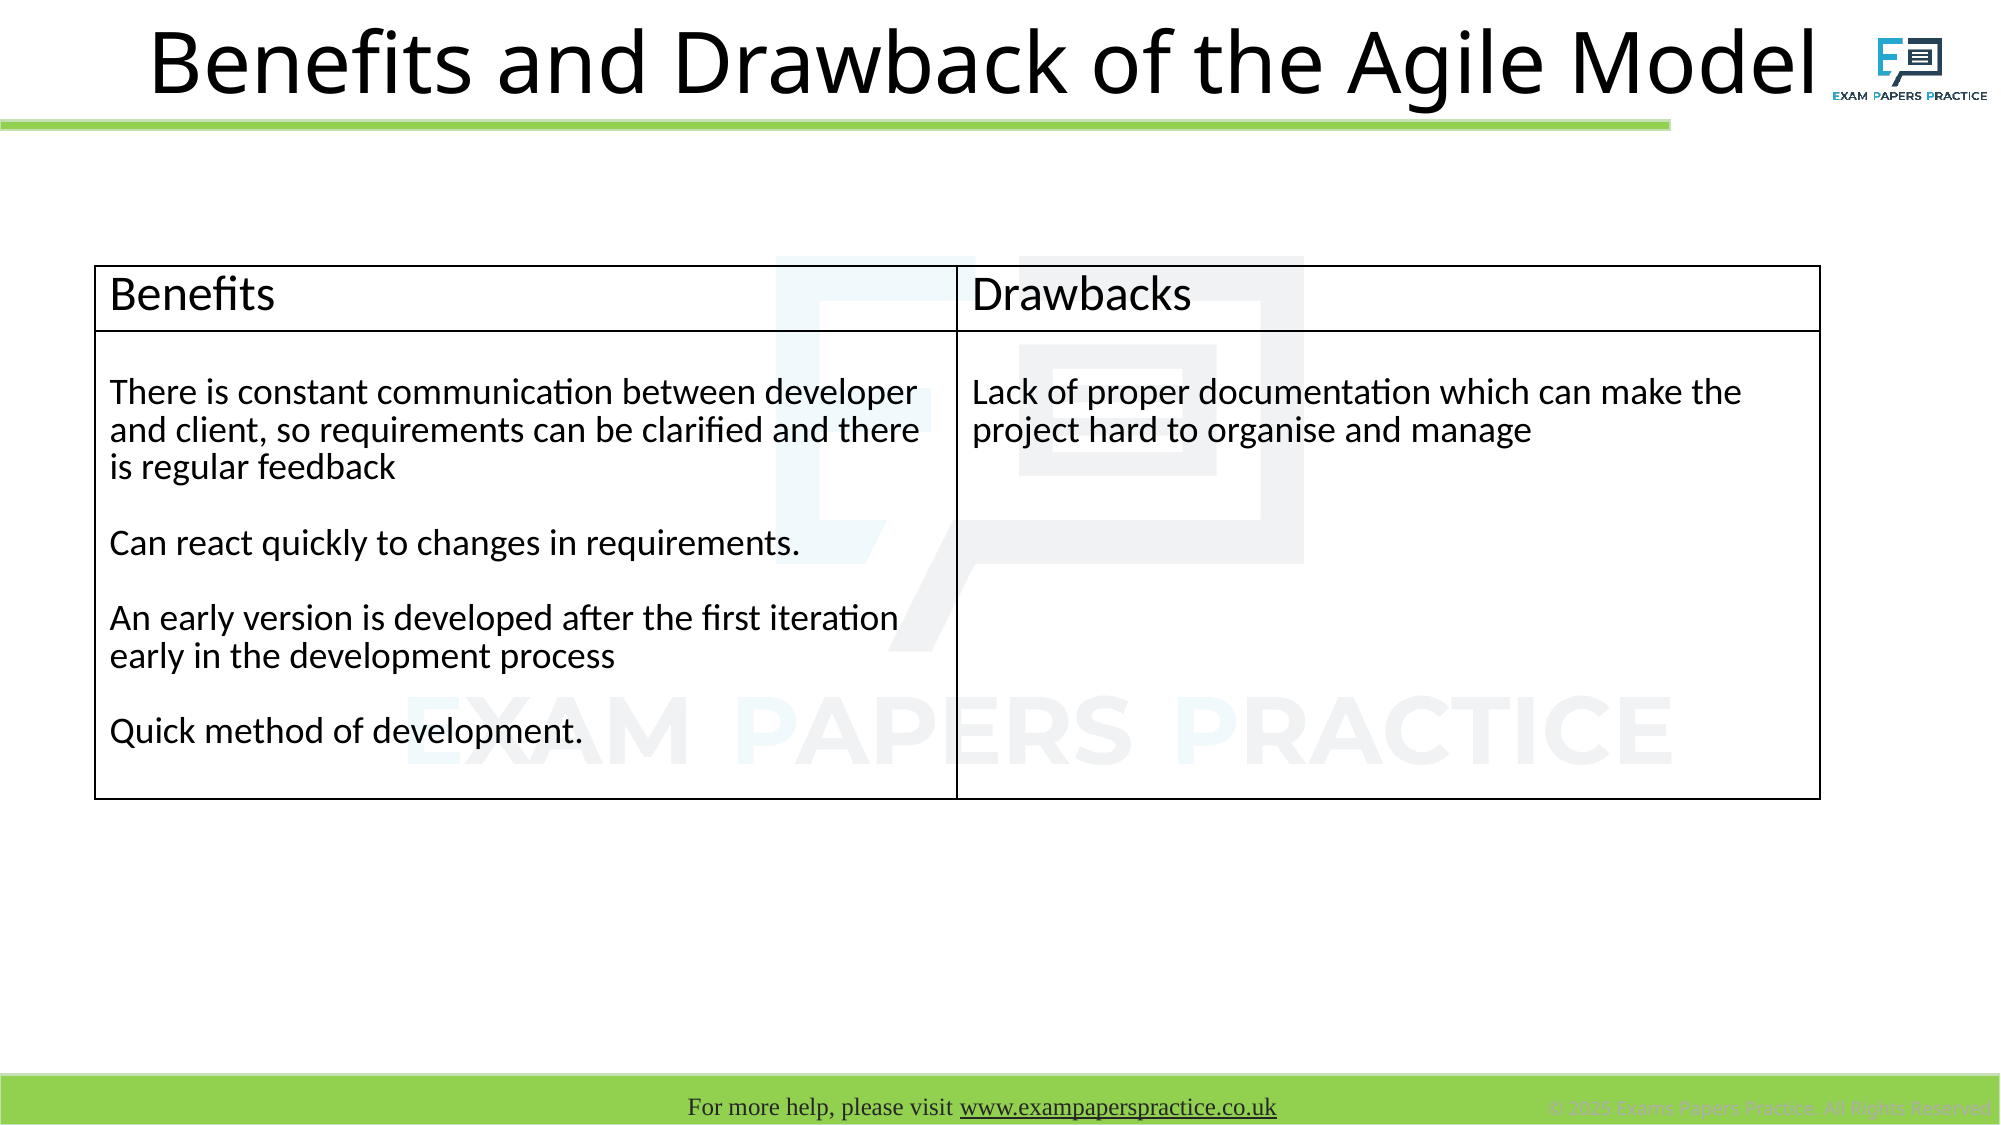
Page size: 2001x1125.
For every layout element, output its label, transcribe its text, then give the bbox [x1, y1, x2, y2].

title Benefits and Drawback of the Agile Model [132, 11, 1858, 121]
table_cell There is constant communication between developer and client, so requirements can be clarified and there is regular feedback Can react quickly to changes in requirements. An early version is developed after the first iteration early in the development process Quick method of development. [96, 332, 956, 798]
table_header Benefits [96, 267, 956, 330]
table_header Drawbacks [958, 267, 1819, 330]
table_cell Lack of proper documentation which can make the project hard to organise and manage [958, 332, 1819, 798]
